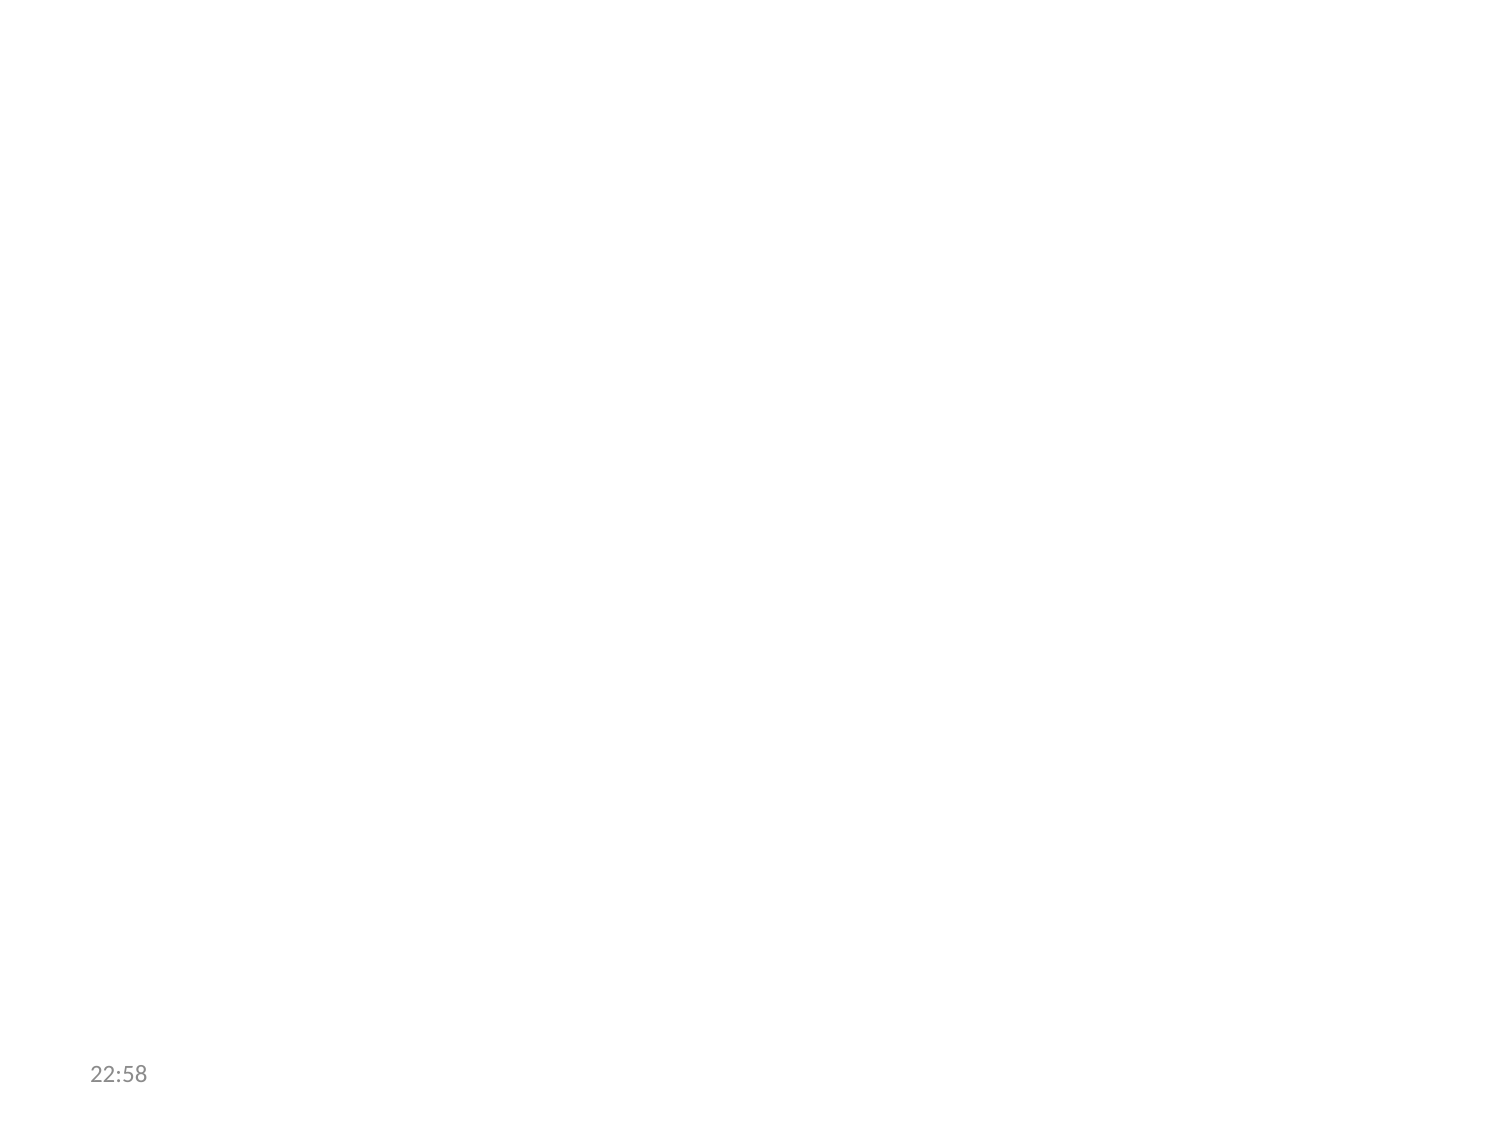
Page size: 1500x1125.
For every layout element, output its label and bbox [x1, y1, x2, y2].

slide_number [75, 1042, 425, 1103]
